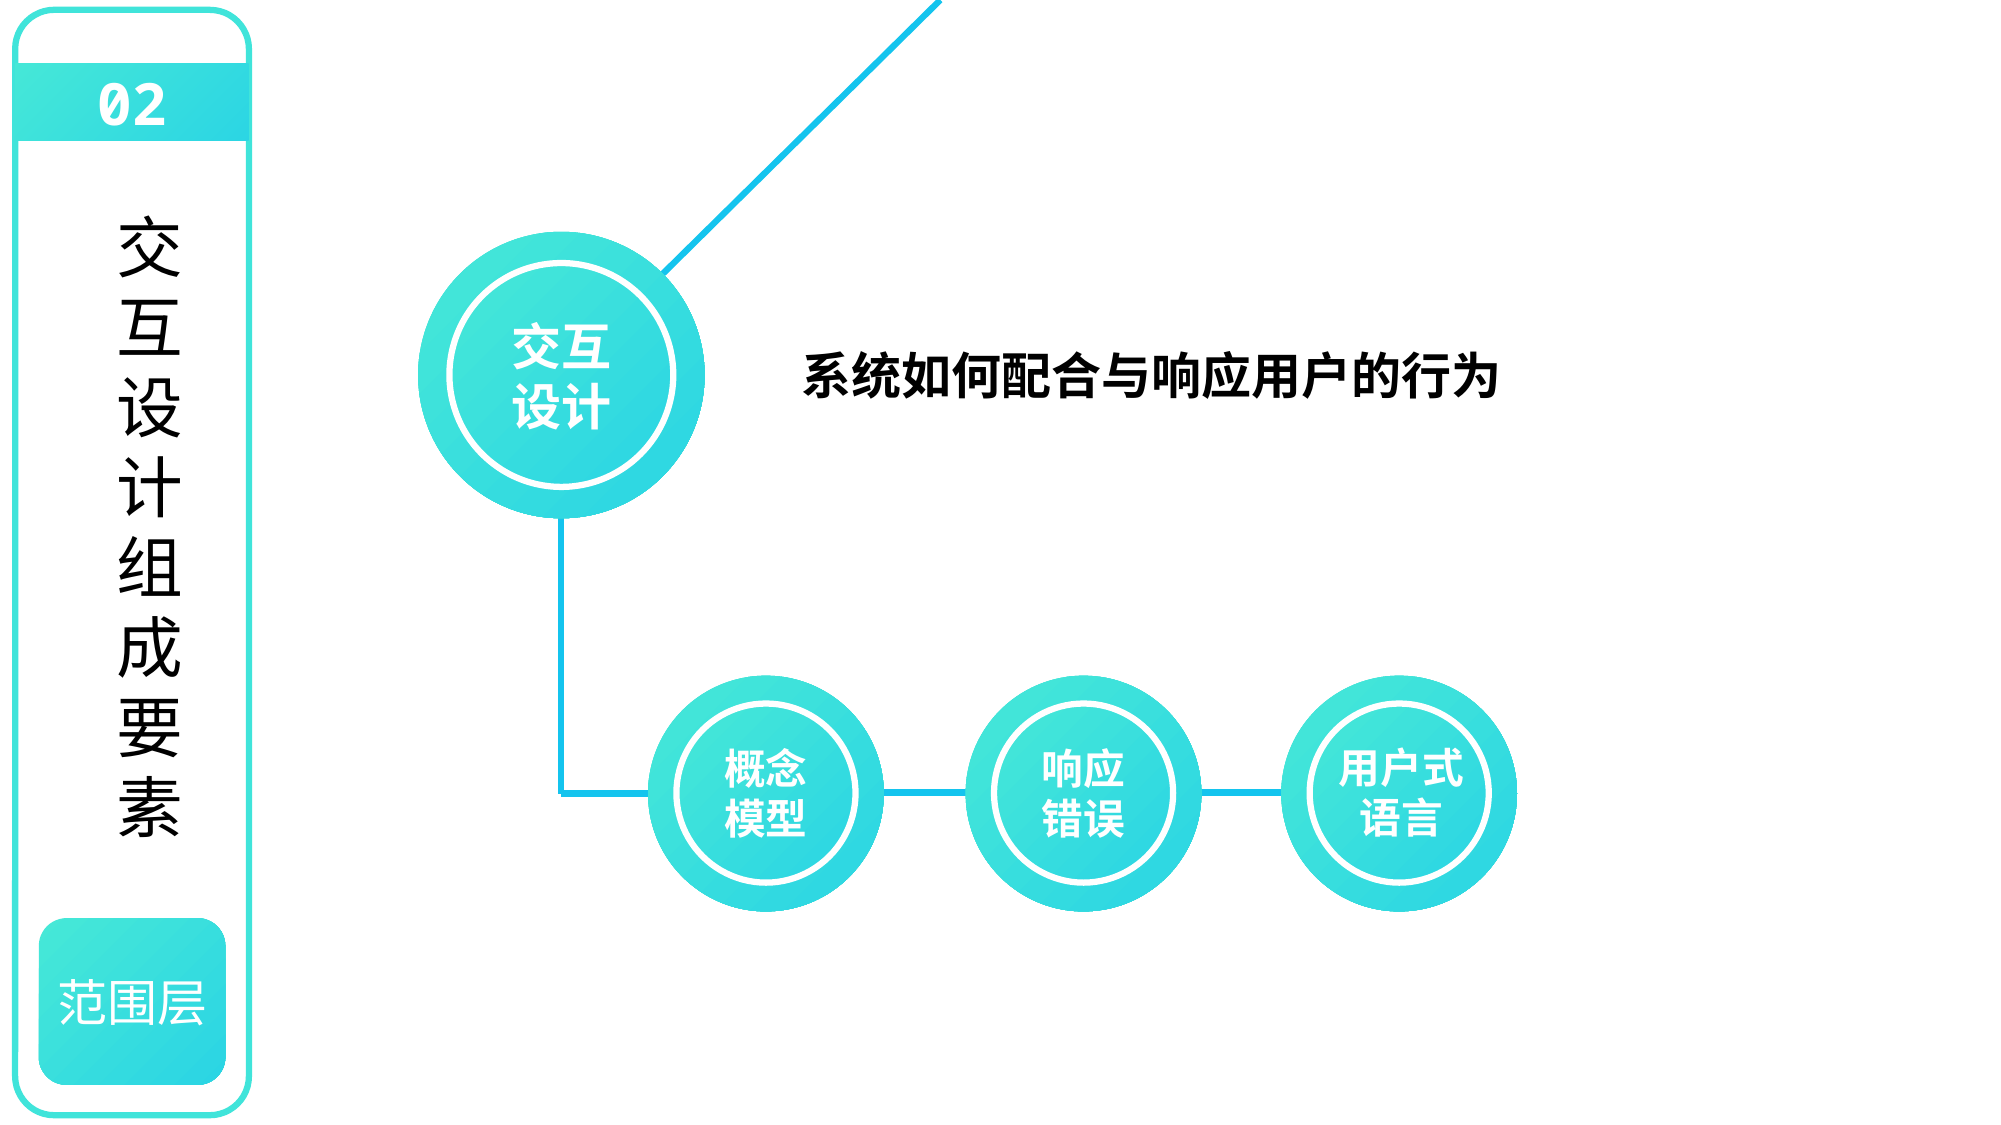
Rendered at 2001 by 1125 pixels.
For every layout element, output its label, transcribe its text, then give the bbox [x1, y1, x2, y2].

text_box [640, 0, 941, 296]
text_box [14, 142, 250, 1117]
text_box 02 [14, 63, 250, 142]
text_box [37, 917, 227, 1086]
text_box [646, 793, 885, 913]
text_box [14, 8, 250, 63]
text_box [964, 674, 1203, 792]
text_box 系统如何配合与响应用户的行为 [777, 333, 1525, 416]
text_box [1280, 674, 1519, 913]
text_box 范围层 [39, 963, 225, 1039]
text_box [562, 296, 706, 520]
text_box 概念模型 [675, 702, 857, 884]
text_box 交互设计组成要素 [101, 198, 161, 853]
text_box [646, 674, 885, 793]
text_box 响应错误 [992, 702, 1175, 884]
text_box 用户式 语言 [1304, 734, 1498, 849]
text_box [417, 230, 640, 520]
text_box [964, 793, 1203, 913]
text_box [1330, 702, 1468, 734]
text_box [1328, 849, 1471, 884]
text_box 交互设计 [448, 261, 675, 488]
